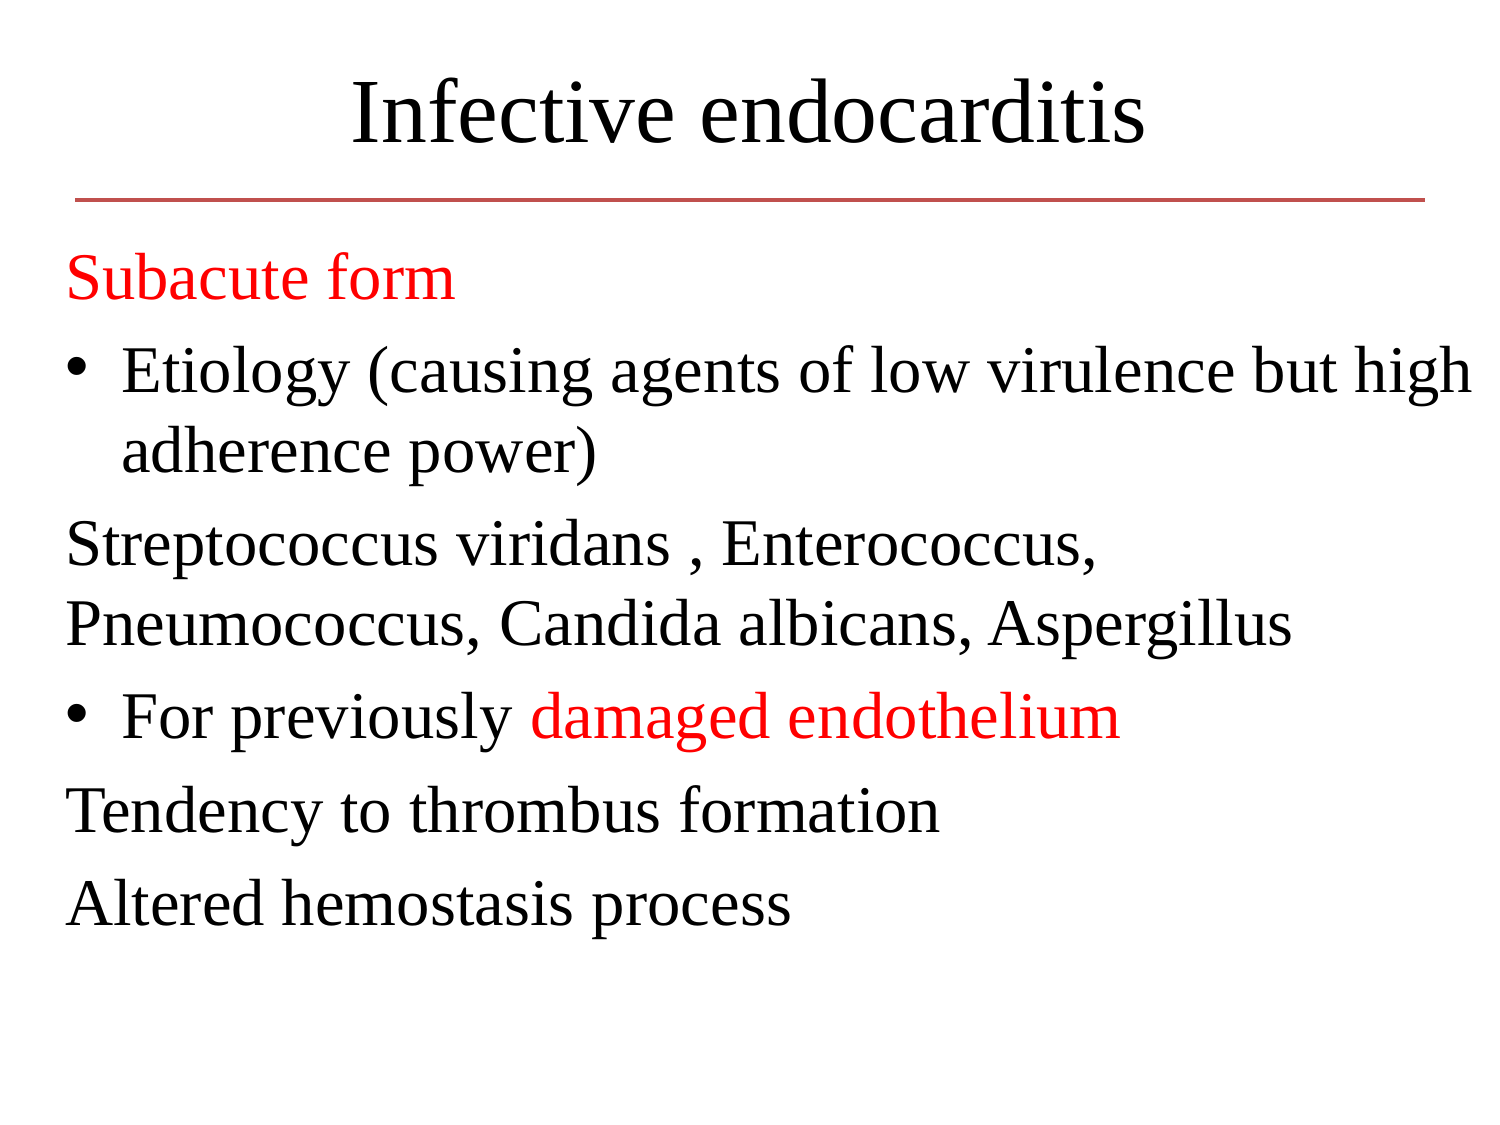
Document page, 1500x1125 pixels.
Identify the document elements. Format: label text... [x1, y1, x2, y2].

list Subacute form Etiology (causing agents of low virulence but high adherence power) Streptococcus viridans , Enterococcus, Pneumococcus, Candida albicans, Aspergillus For previously damaged endothelium Tendency to thrombus formation Altered hemostasis process [49, 224, 1500, 968]
title Infective endocarditis [74, 12, 1426, 199]
